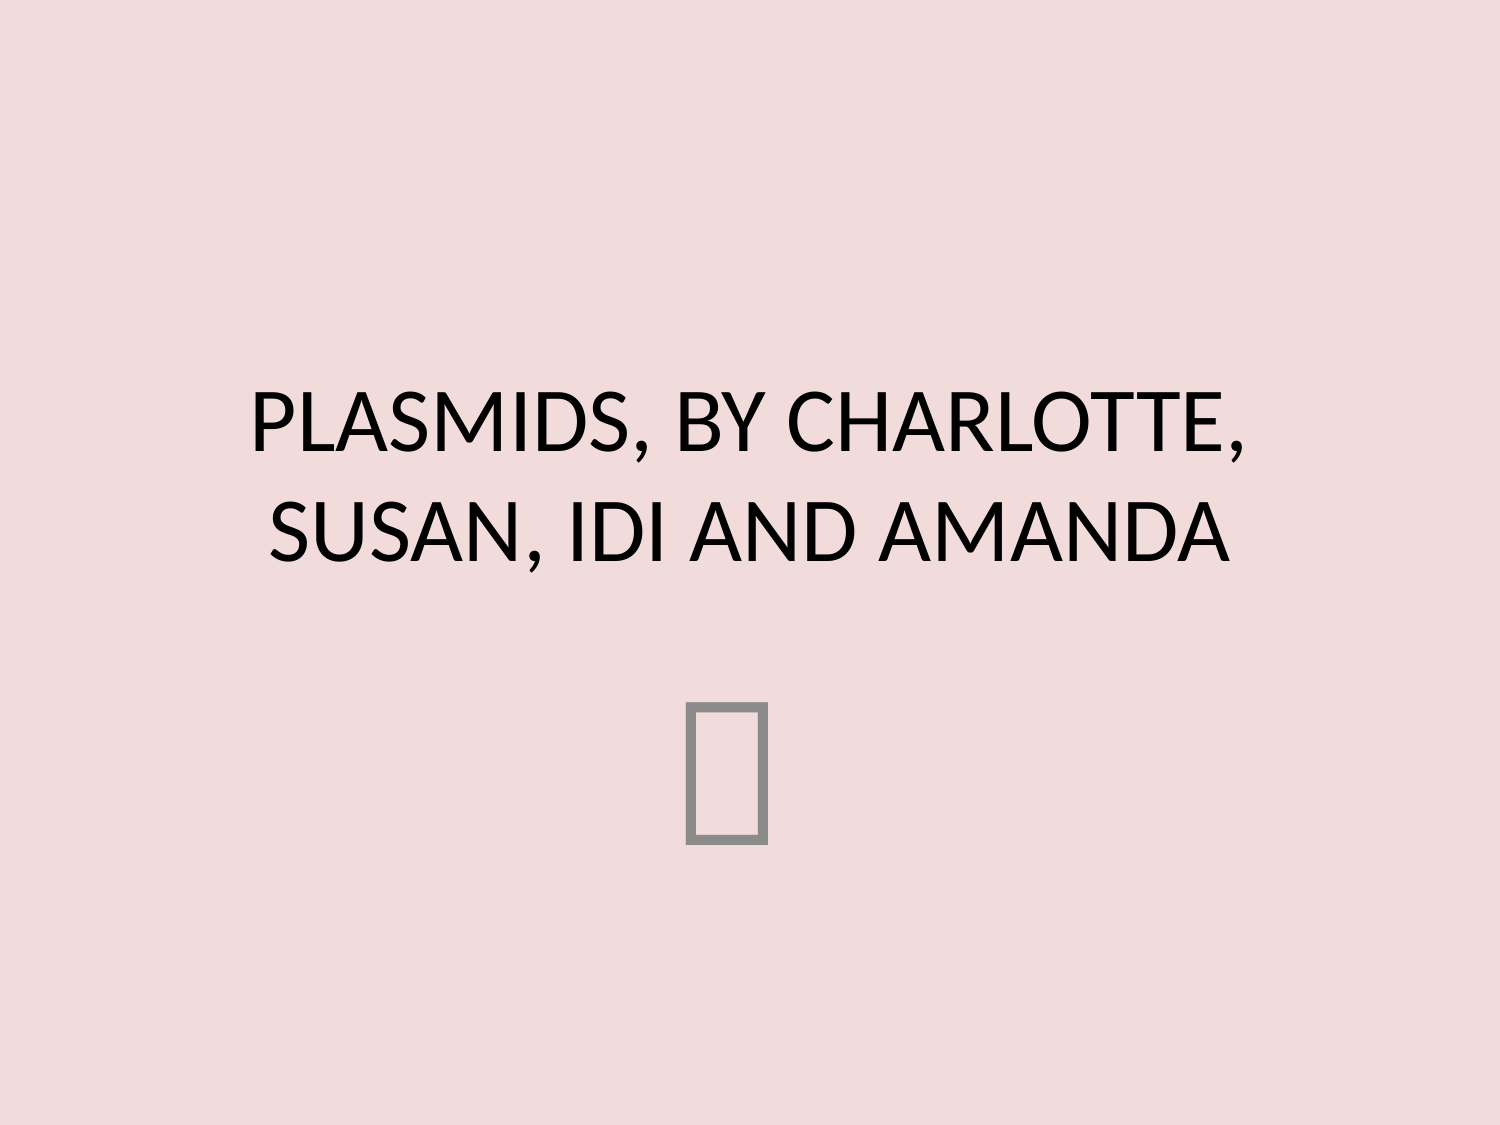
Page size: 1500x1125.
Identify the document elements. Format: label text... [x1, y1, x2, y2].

subtitle  [225, 637, 1275, 925]
title PLASMIDS, BY CHARLOTTE, SUSAN, IDI AND AMANDA [112, 349, 1388, 591]
